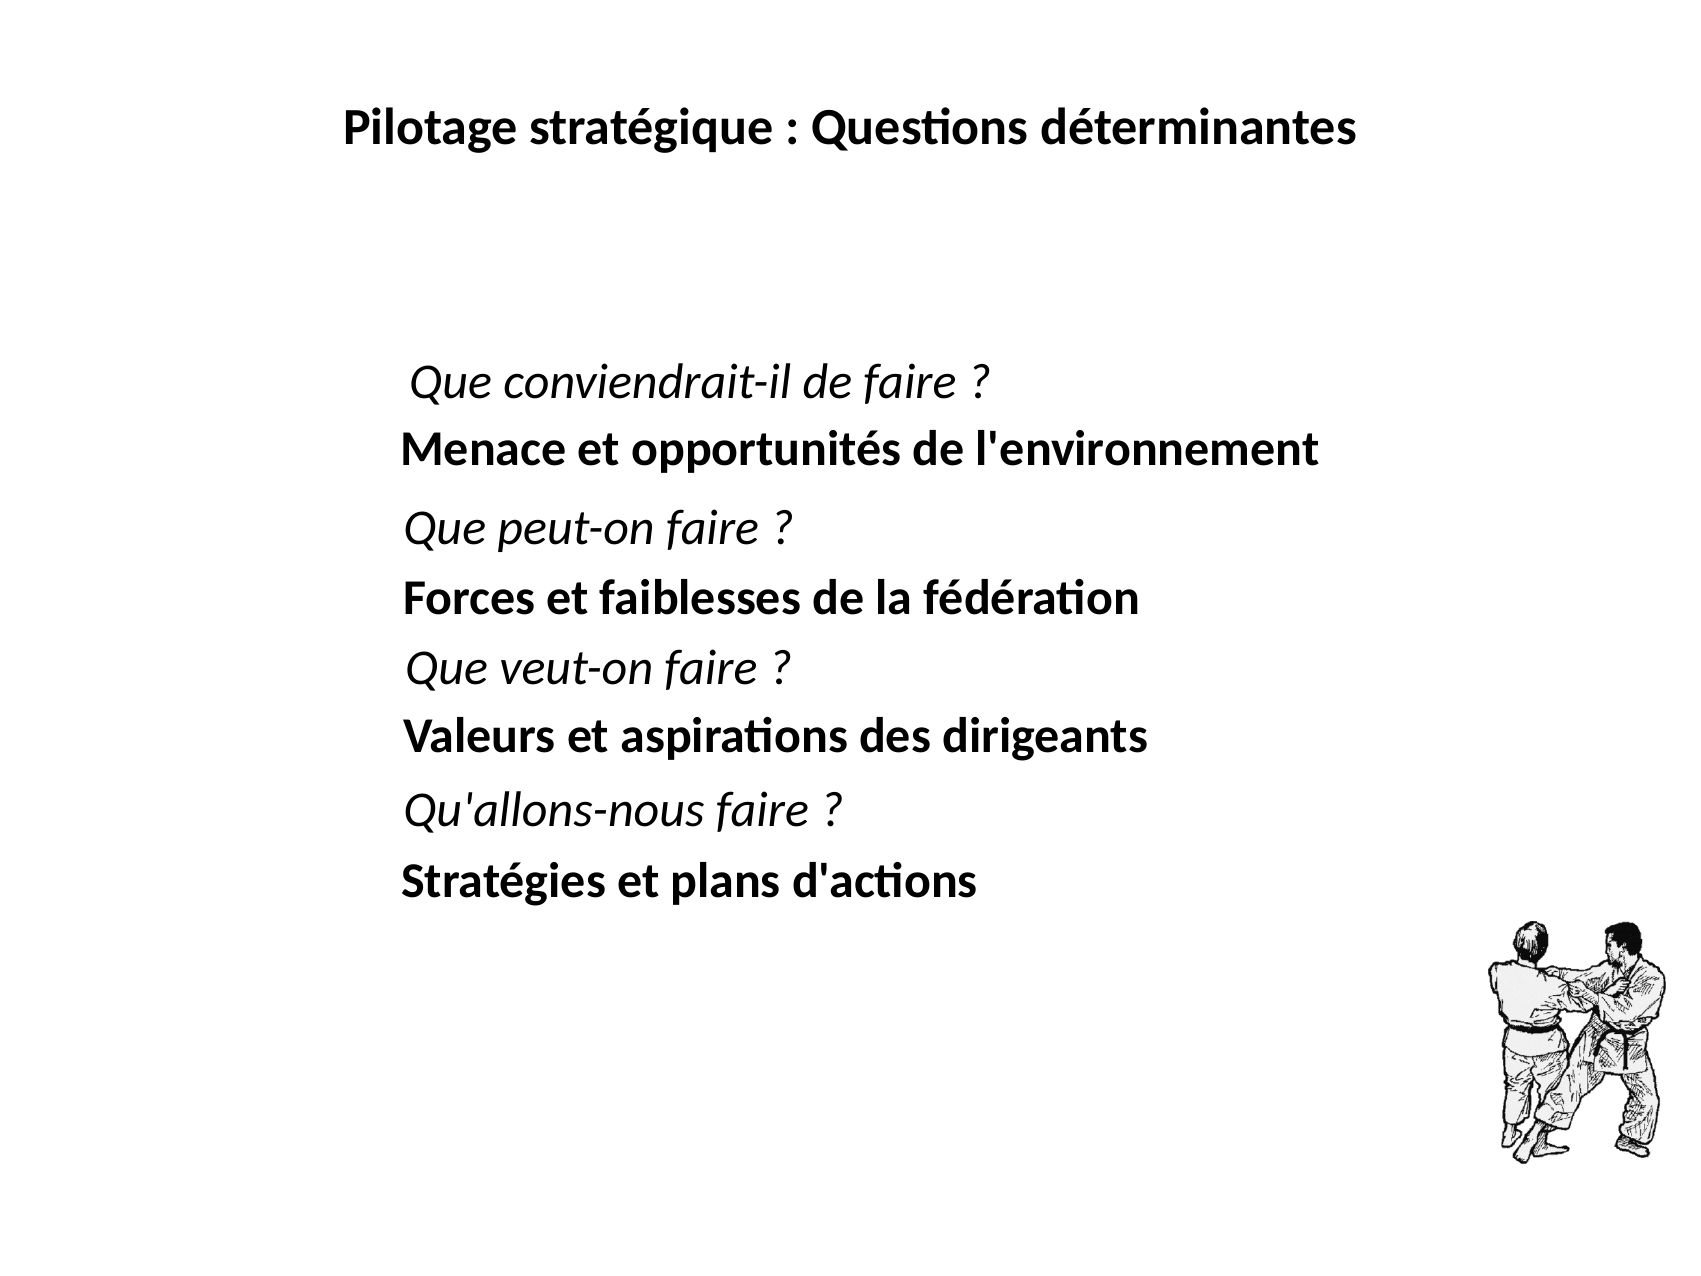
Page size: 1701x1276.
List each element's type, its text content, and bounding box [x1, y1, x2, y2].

picture [1487, 920, 1666, 1165]
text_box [349, 348, 1464, 914]
text_box Pilotage stratégique : Questions déterminantes [0, 92, 1701, 179]
